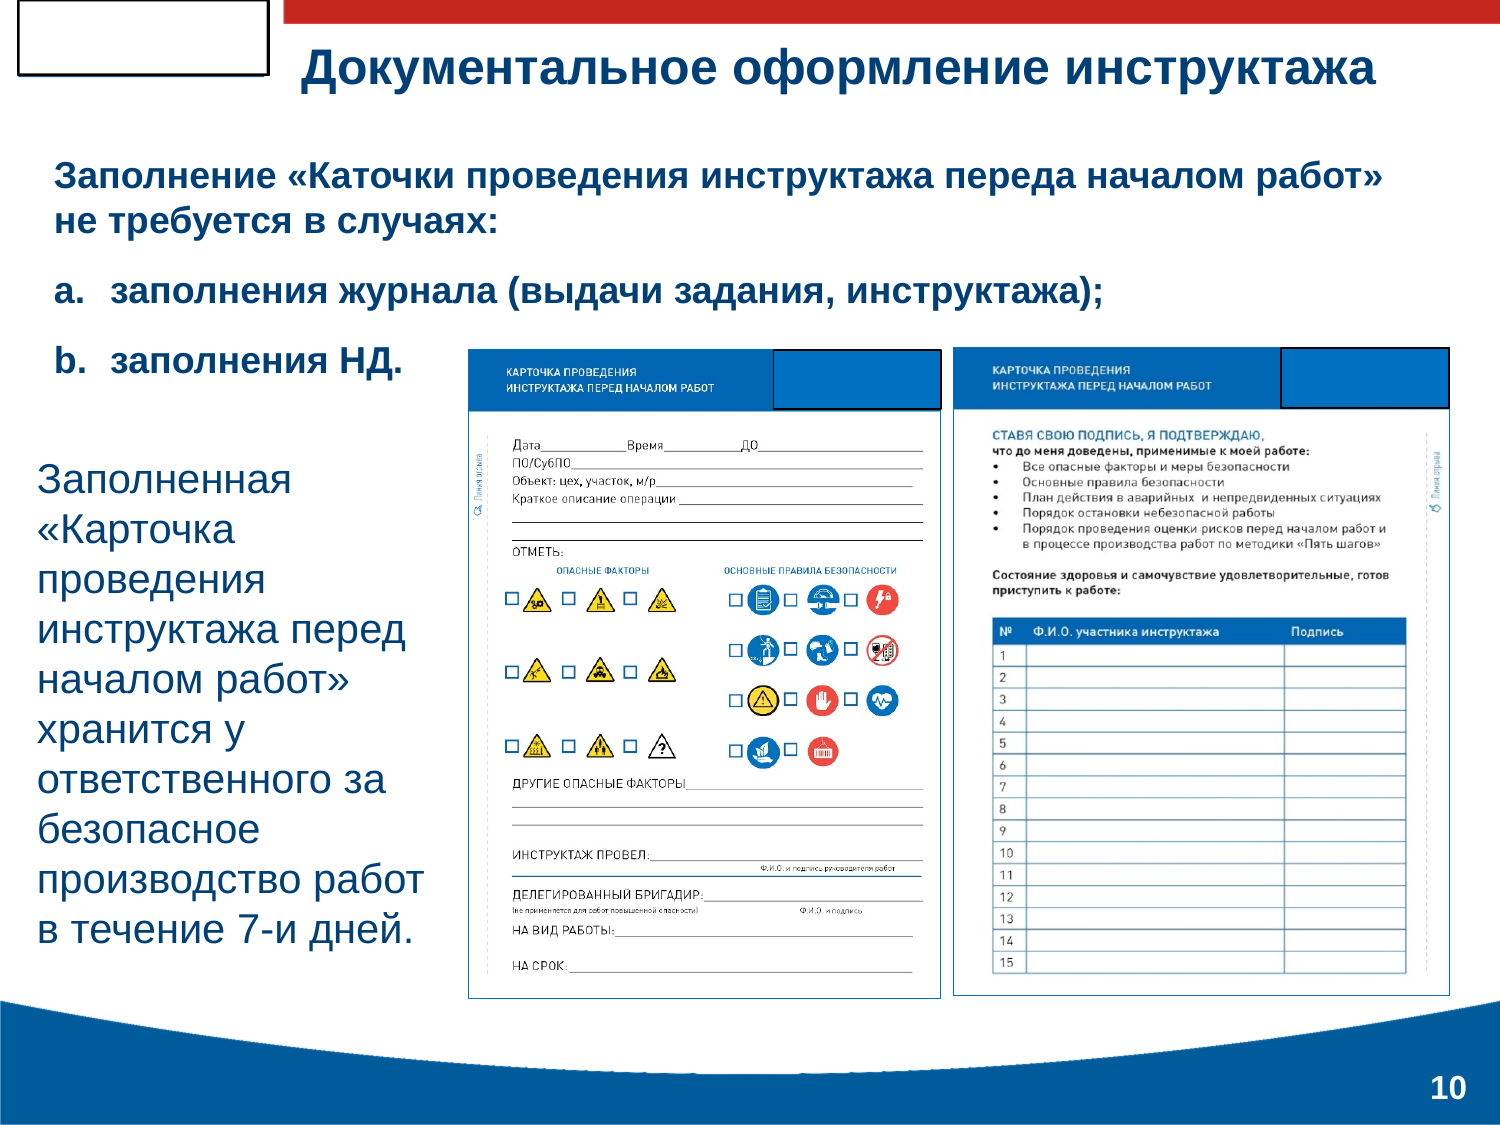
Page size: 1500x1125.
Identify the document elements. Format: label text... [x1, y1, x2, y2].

slide_number 10 [938, 1058, 1483, 1107]
text_box Документальное оформление инструктажа [301, 0, 1453, 95]
text_box Заполненная «Карточка проведения инструктажа перед началом работ» хранится у ответственного за безопасное производство работ в течение 7-и дней. [36, 444, 439, 960]
picture [0, 0, 1500, 1125]
text_box Заполнение «Каточки проведения инструктажа переда началом работ» не требуется в случаях: заполнения журнала (выдачи задания, инструктажа); заполнения НД. [39, 143, 1453, 389]
